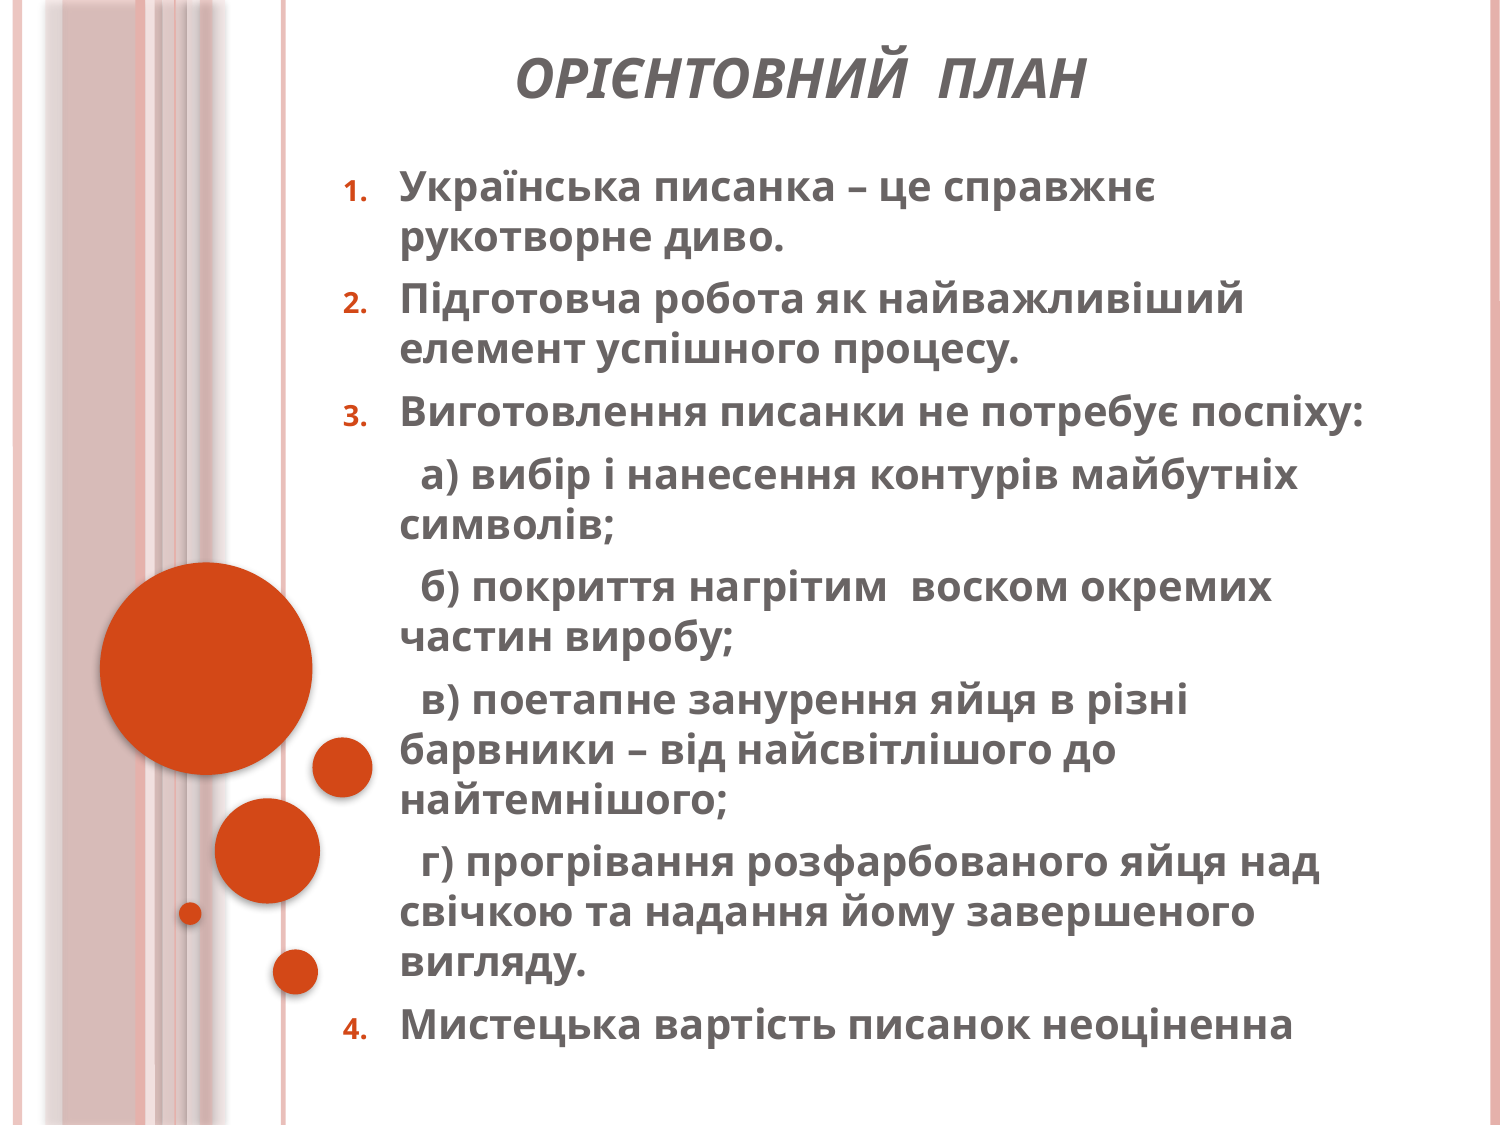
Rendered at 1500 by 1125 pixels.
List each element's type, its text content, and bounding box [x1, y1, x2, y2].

subtitle Українська писанка – це справжнє рукотворне диво. Підготовча робота як найважливіший елемент успішного процесу. Виготовлення писанки не потребує поспіху: а) вибір і нанесення контурів майбутніх символів; б) покриття нагрітим воском окремих частин виробу; в) поетапне занурення яйця в різні барвники – від найсвітлішого до найтемнішого; г) прогрівання розфарбованого яйця над свічкою та надання йому завершеного вигляду. Мистецька вартість писанок неоціненна [328, 152, 1388, 1046]
title орієнтовний план [339, 35, 1353, 118]
